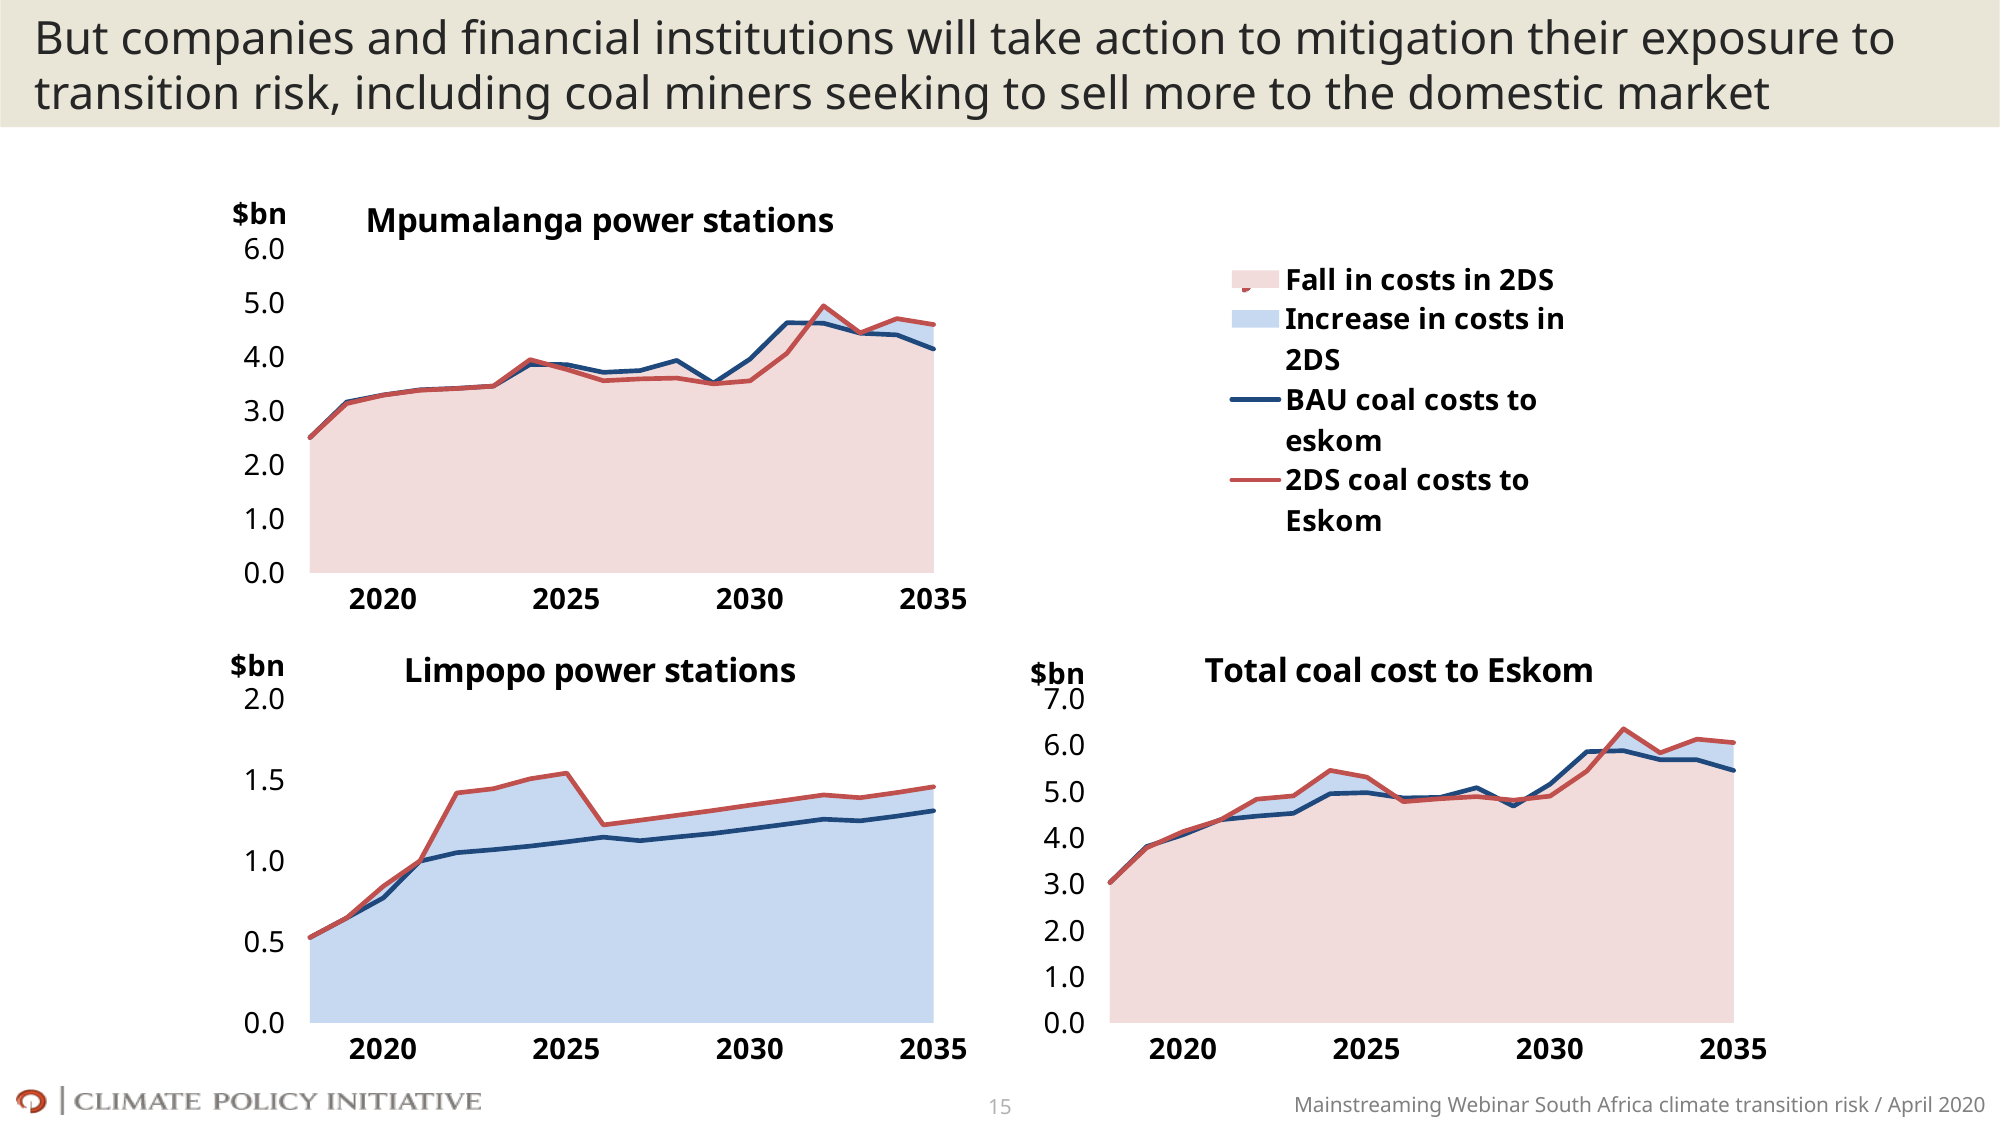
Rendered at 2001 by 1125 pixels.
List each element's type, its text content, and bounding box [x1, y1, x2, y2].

text_box But companies and financial institutions will take action to mitigation their exposure to transition risk, including coal miners seeking to sell more to the domestic market [0, 0, 2000, 128]
chart [1210, 238, 1590, 552]
chart [1024, 620, 1776, 1072]
slide_number 15 [766, 1089, 1234, 1125]
picture [16, 1086, 481, 1115]
chart [224, 170, 976, 1072]
